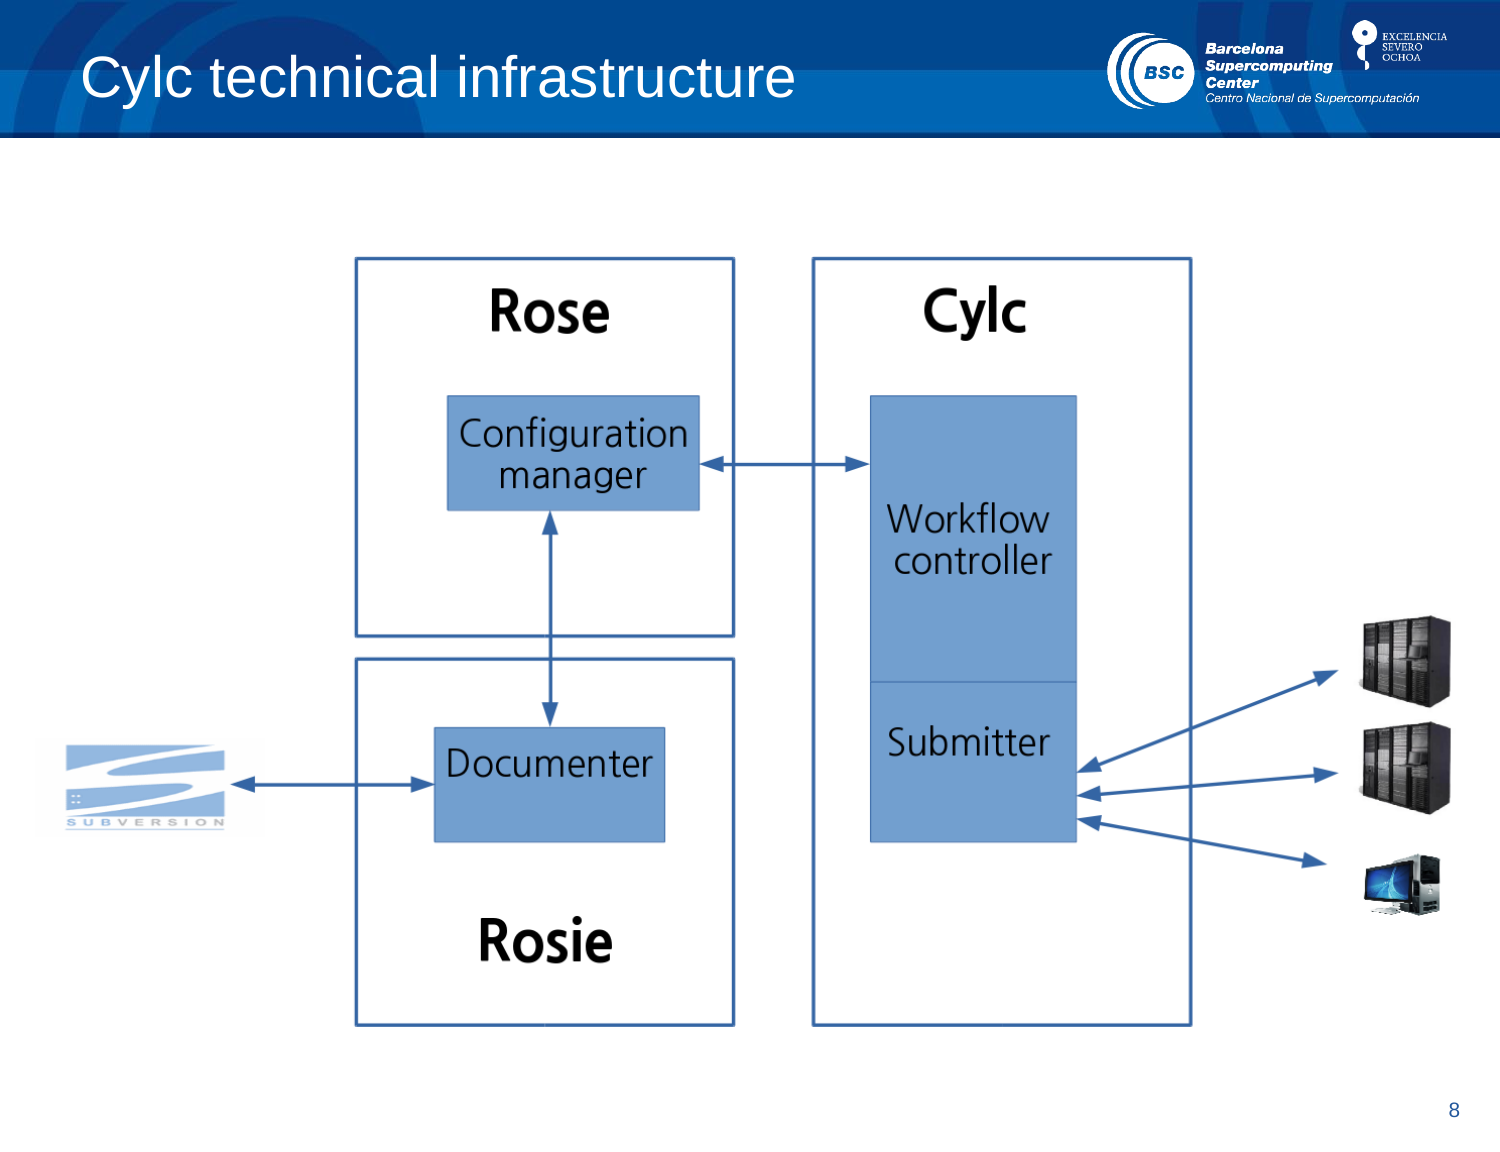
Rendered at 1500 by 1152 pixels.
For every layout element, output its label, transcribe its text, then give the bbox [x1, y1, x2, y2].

picture [0, 0, 1500, 138]
title Cylc technical infrastructure [65, 23, 1081, 138]
picture [0, 245, 1500, 1032]
